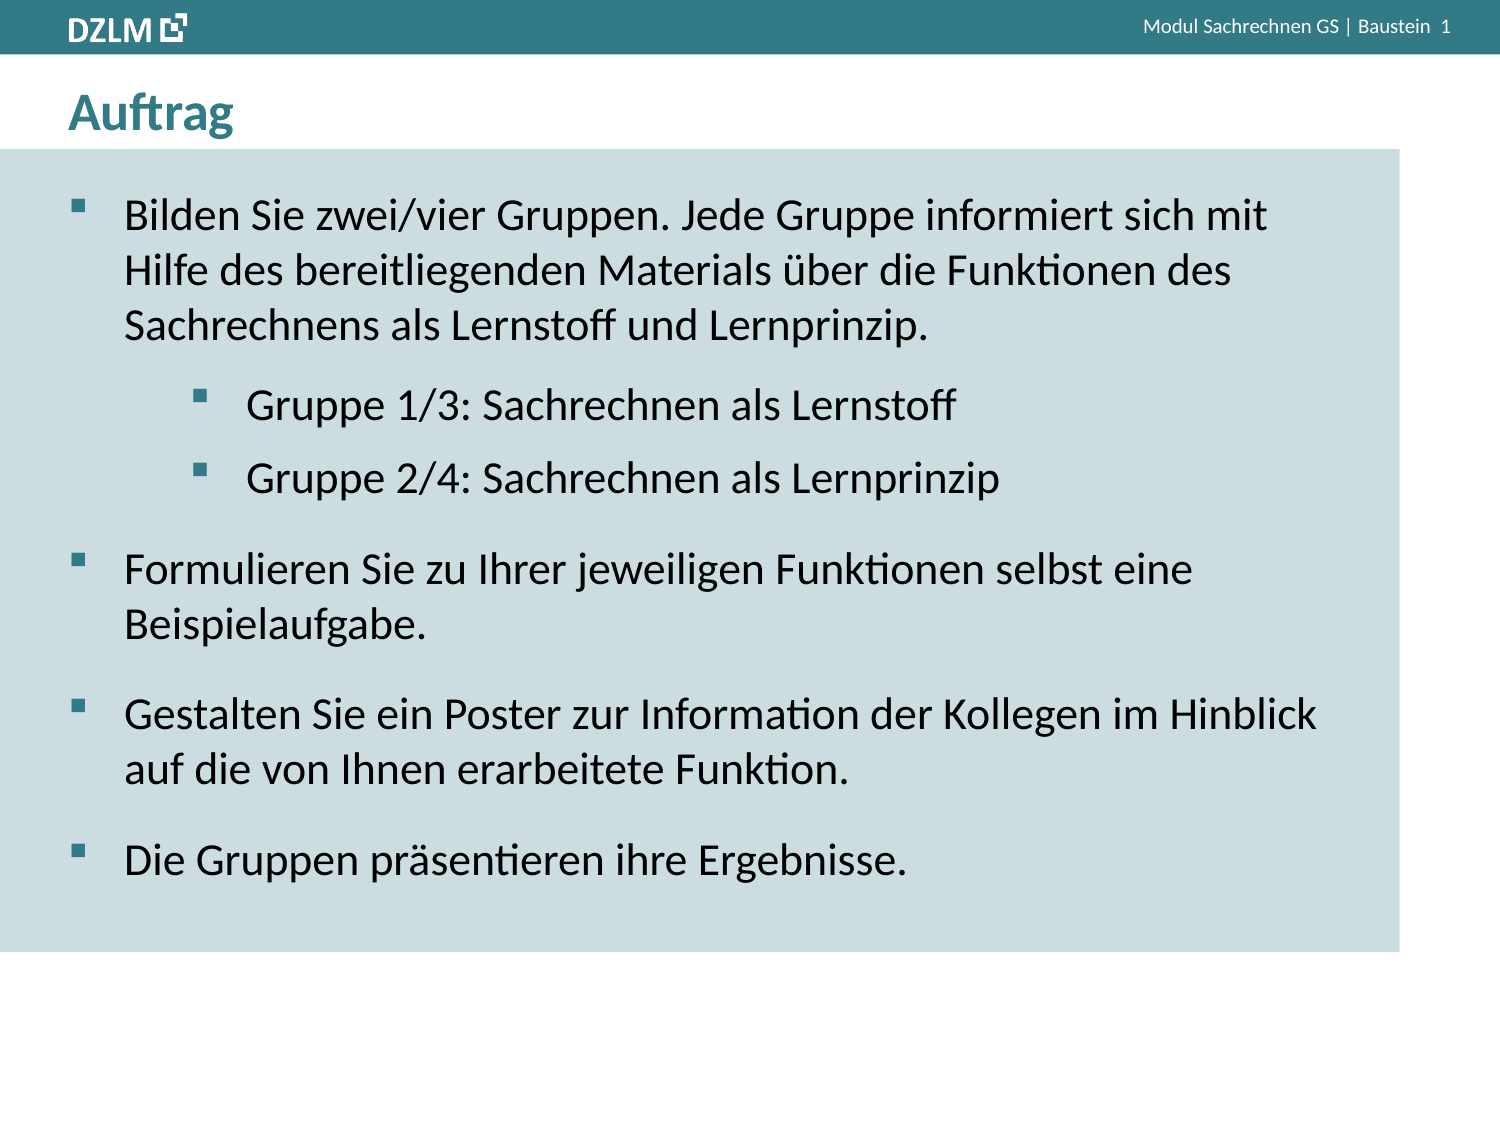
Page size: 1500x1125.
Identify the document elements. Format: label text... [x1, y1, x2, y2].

title Auftrag [53, 68, 1436, 149]
list Bilden Sie zwei/vier Gruppen. Jede Gruppe informiert sich mit Hilfe des bereitliegenden Materials über die Funktionen des Sachrechnens als Lernstoff und Lernprinzip. Gruppe 1/3: Sachrechnen als Lernstoff Gruppe 2/4: Sachrechnen als Lernprinzip Formulieren Sie zu Ihrer jeweiligen Funktionen selbst eine Beispielaufgabe. Gestalten Sie ein Poster zur Information der Kollegen im Hinblick auf die von Ihnen erarbeitete Funktion. Die Gruppen präsentieren ihre Ergebnisse. [52, 184, 1377, 953]
text_box [0, 148, 1400, 953]
